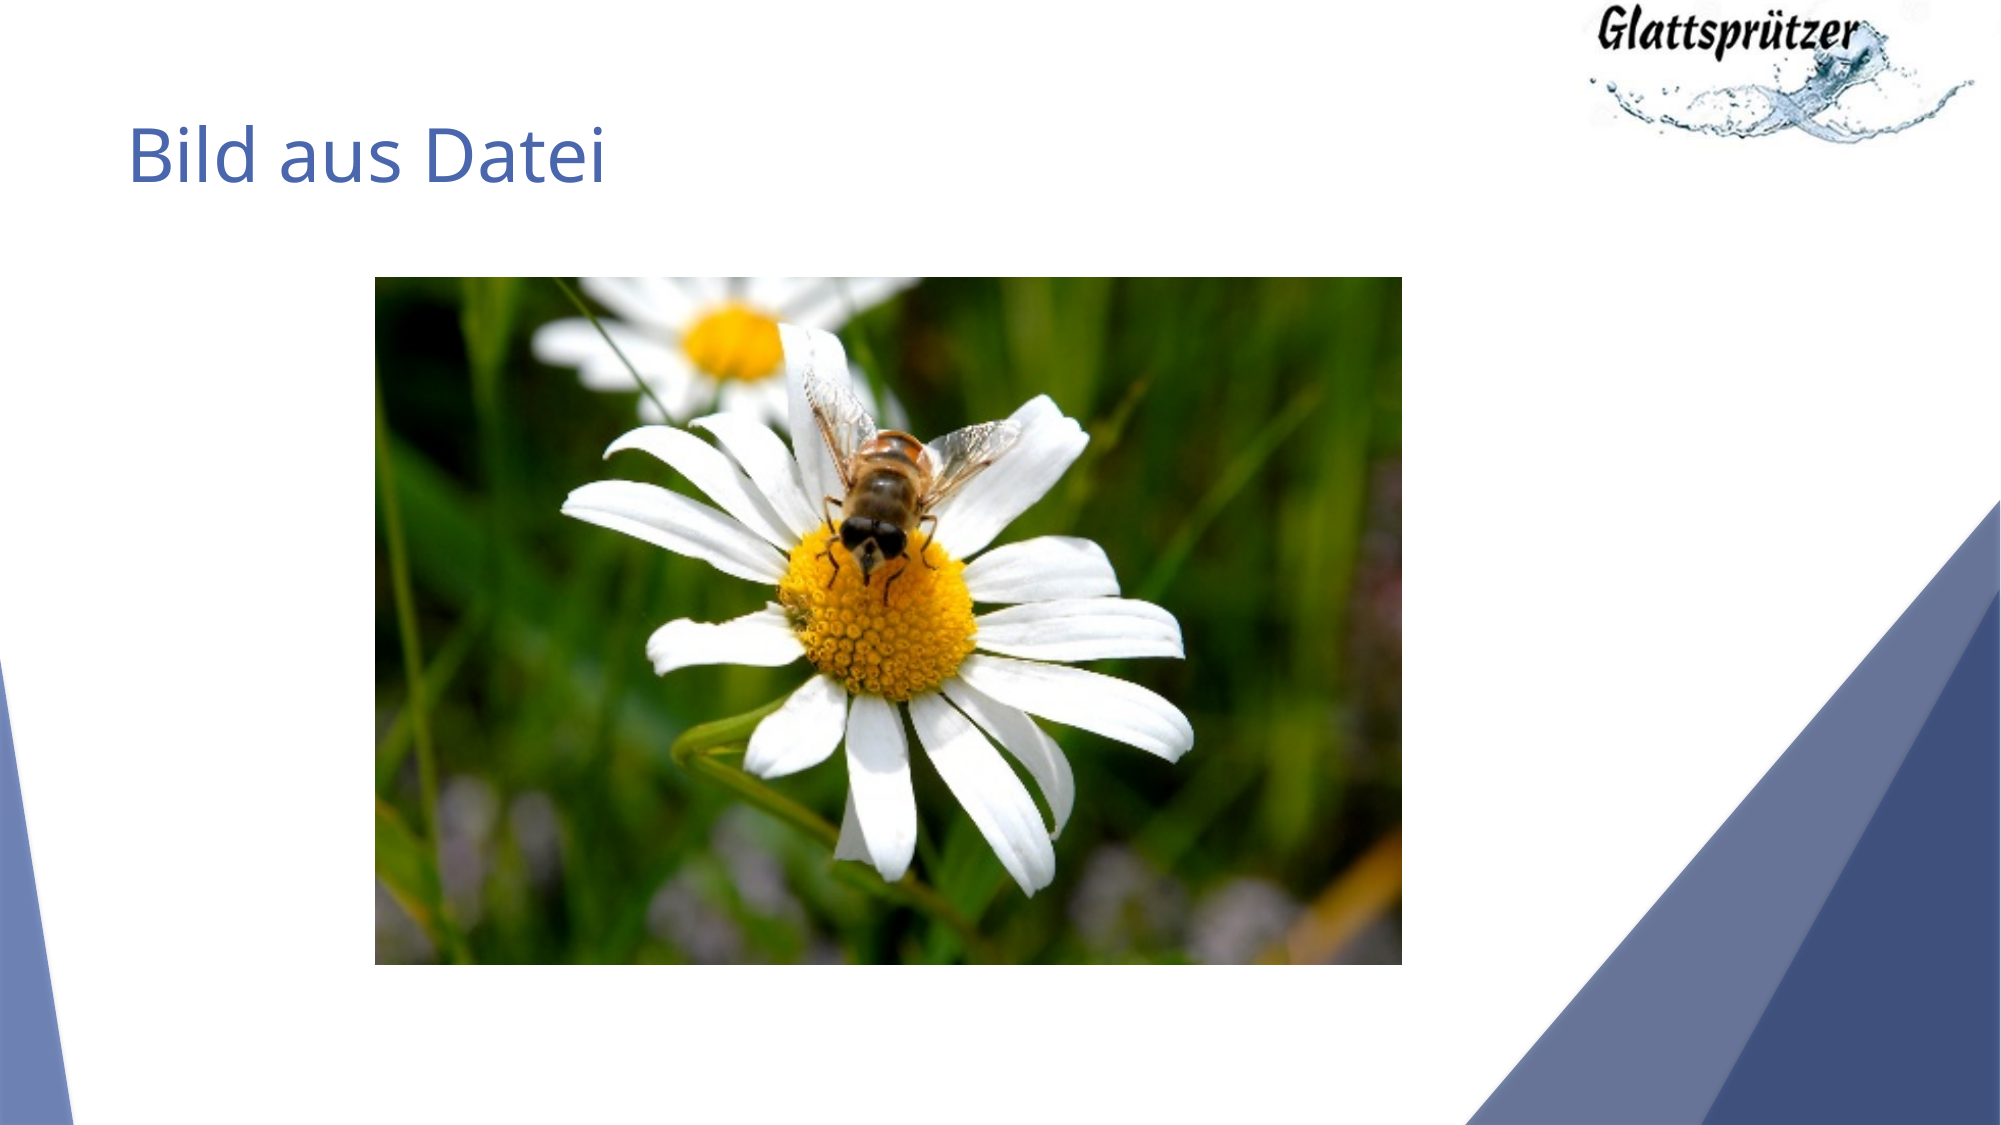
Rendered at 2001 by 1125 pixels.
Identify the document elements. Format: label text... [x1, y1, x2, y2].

picture [1578, 0, 2000, 172]
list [374, 276, 1403, 965]
title Bild aus Datei [111, 99, 1522, 317]
